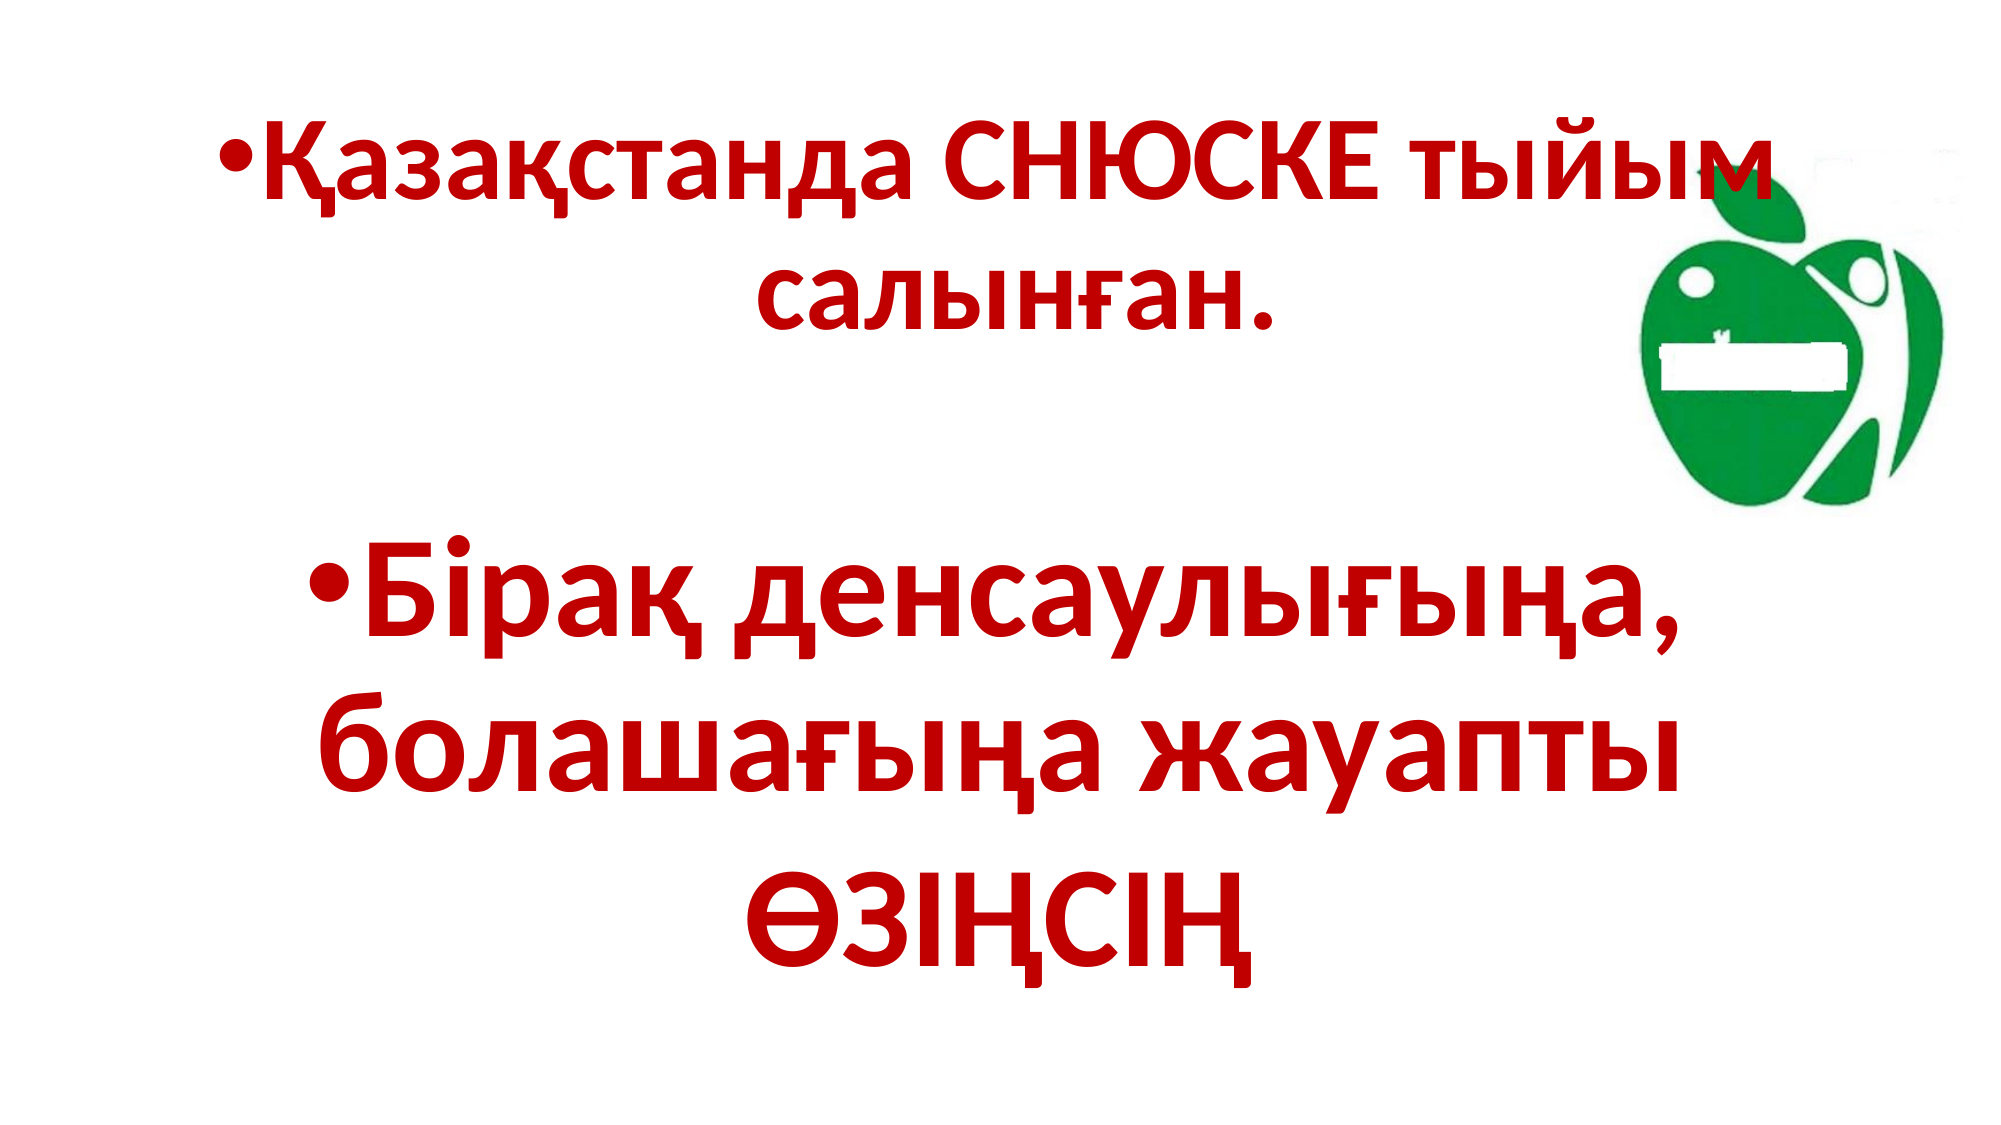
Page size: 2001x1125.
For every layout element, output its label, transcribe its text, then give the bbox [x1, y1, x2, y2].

list Қазақстанда СНЮСКЕ тыйым салынған. Бірақ денсаулығыңа, болашағыңа жауапты ӨЗІҢСІҢ [137, 88, 1863, 1014]
picture [1620, 149, 1965, 517]
